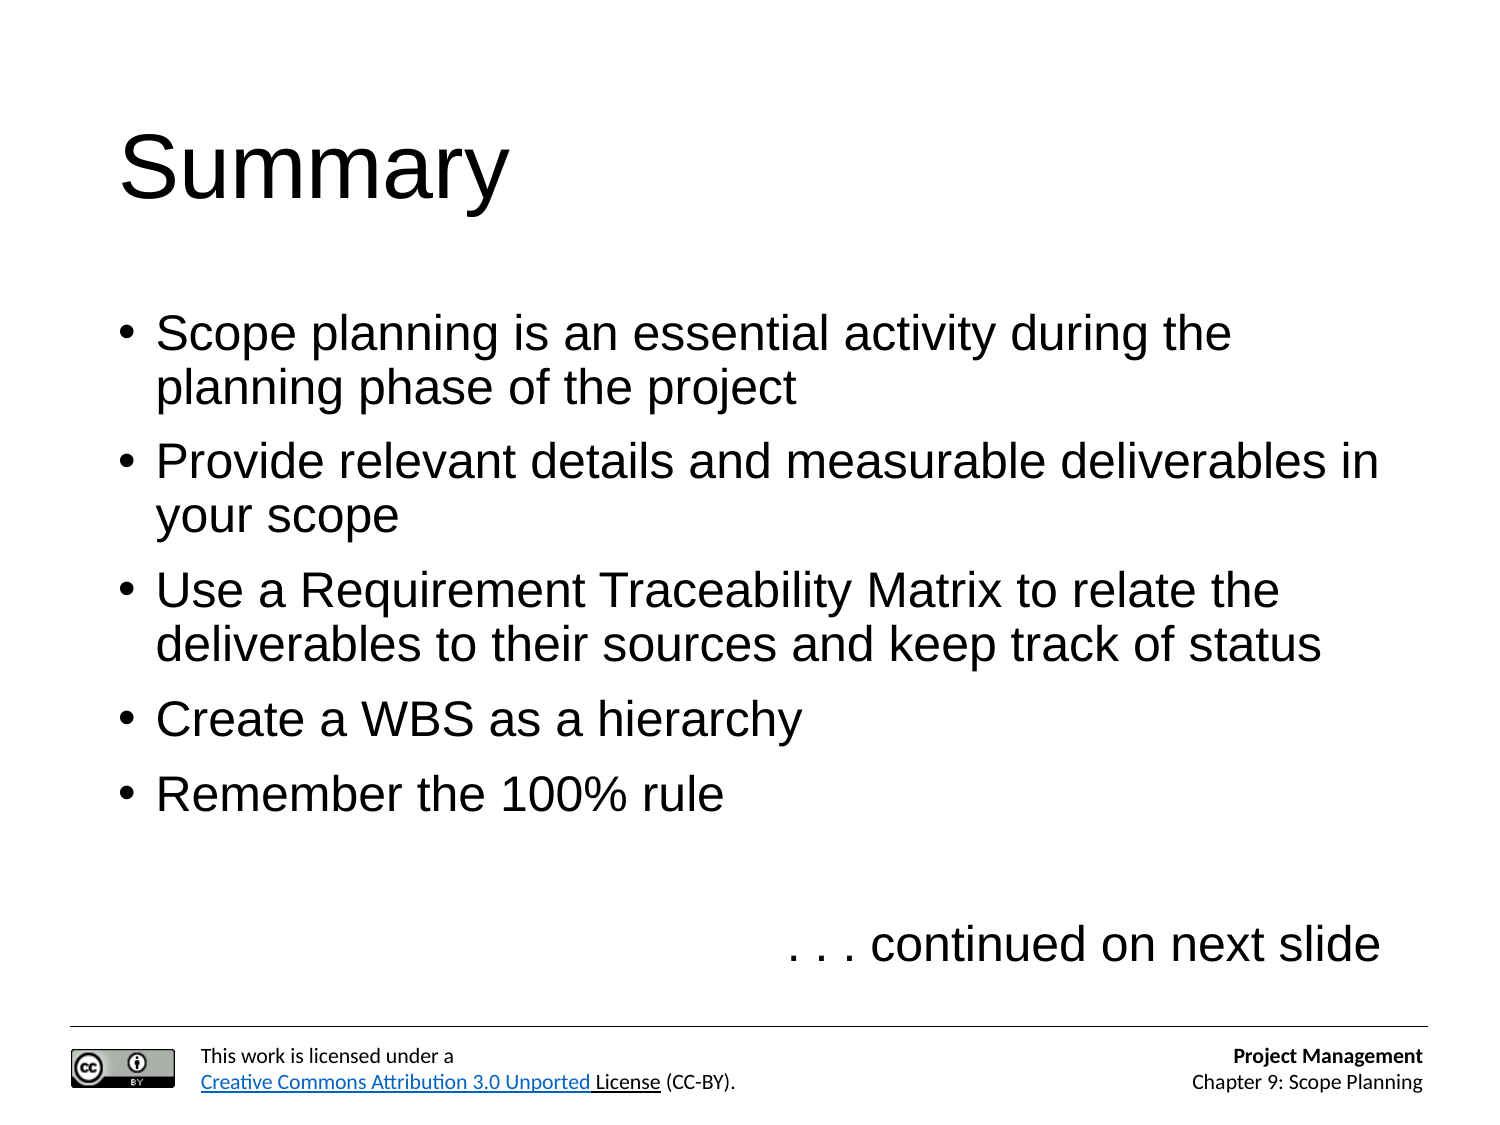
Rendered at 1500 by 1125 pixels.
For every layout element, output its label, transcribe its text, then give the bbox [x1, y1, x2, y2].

picture [71, 1049, 175, 1088]
list Scope planning is an essential activity during the planning phase of the project Provide relevant details and measurable deliverables in your scope Use a Requirement Traceability Matrix to relate the deliverables to their sources and keep track of status Create a WBS as a hierarchy Remember the 100% rule . . . continued on next slide [103, 299, 1397, 1014]
title Summary [103, 59, 1397, 278]
